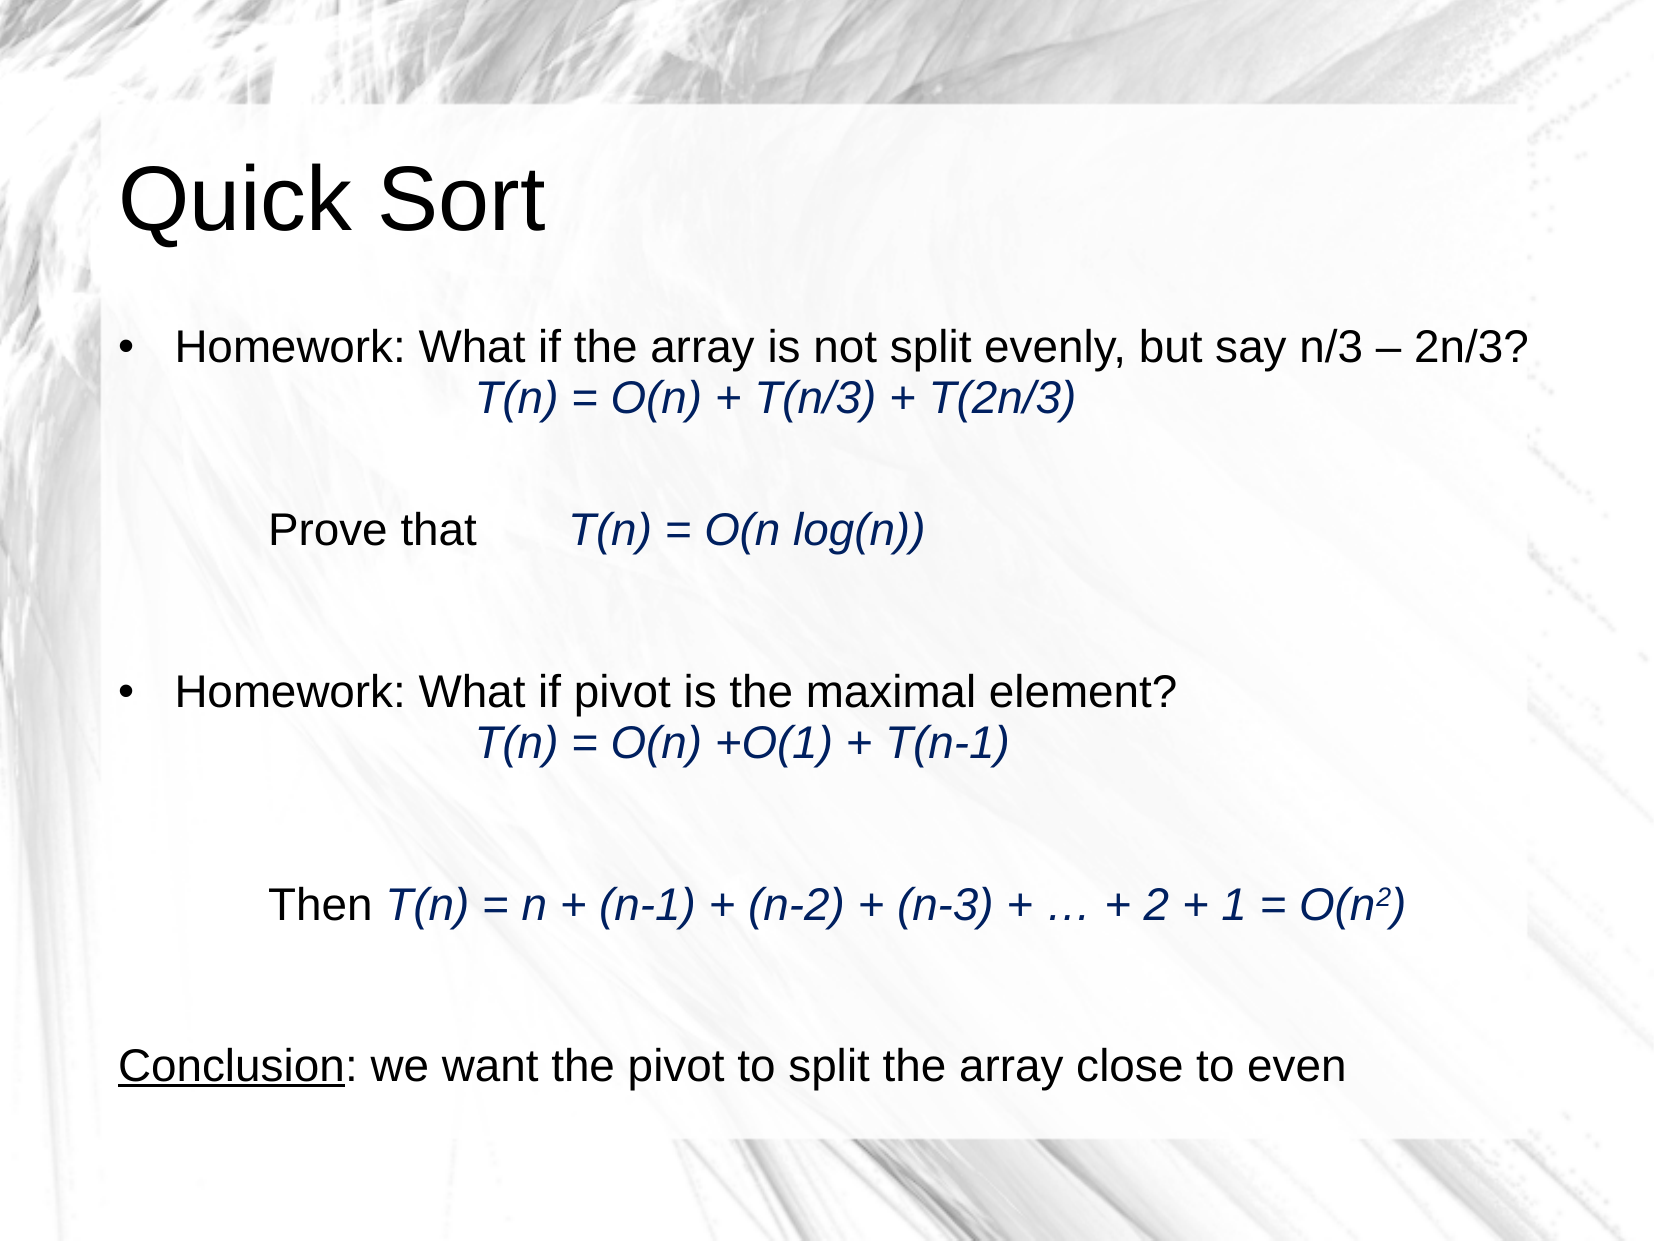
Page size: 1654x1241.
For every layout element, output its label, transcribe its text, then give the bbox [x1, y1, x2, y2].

title Quick Sort [118, 112, 1506, 281]
picture [0, 0, 1654, 1241]
list Homework: What if the array is not split evenly, but say n/3 – 2n/3? T(n) = O(n) + T(n/3) + T(2n/3) Prove that T(n) = O(n log(n)) Homework: What if pivot is the maximal element? T(n) = O(n) +O(1) + T(n-1) Then T(n) = n + (n-1) + (n-2) + (n-3) + … + 2 + 1 = O(n2) Conclusion: we want the pivot to split the array close to even [118, 319, 1571, 1109]
